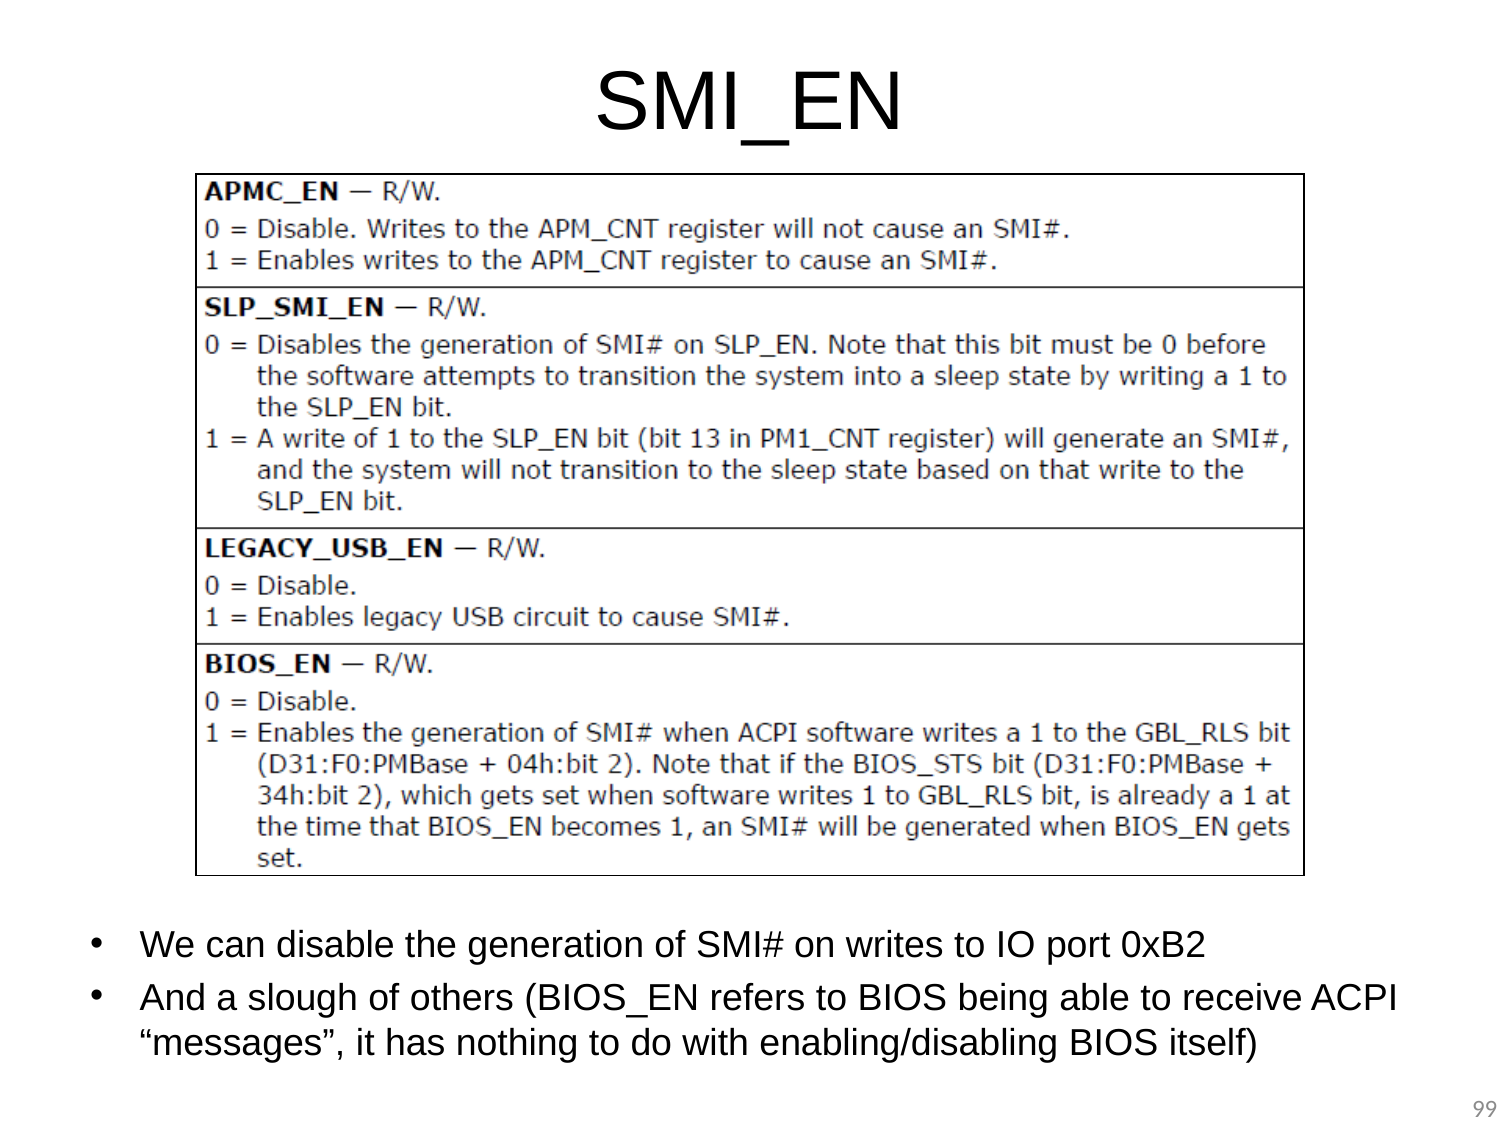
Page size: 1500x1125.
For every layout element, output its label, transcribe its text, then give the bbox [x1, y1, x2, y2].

slide_number 99 [1162, 1077, 1500, 1125]
picture [196, 174, 1304, 876]
list We can disable the generation of SMI# on writes to IO port 0xB2 And a slough of others (BIOS_EN refers to BIOS being able to receive ACPI “messages”, it has nothing to do with enabling/disabling BIOS itself) [75, 912, 1425, 1100]
title SMI_EN [75, 2, 1425, 190]
